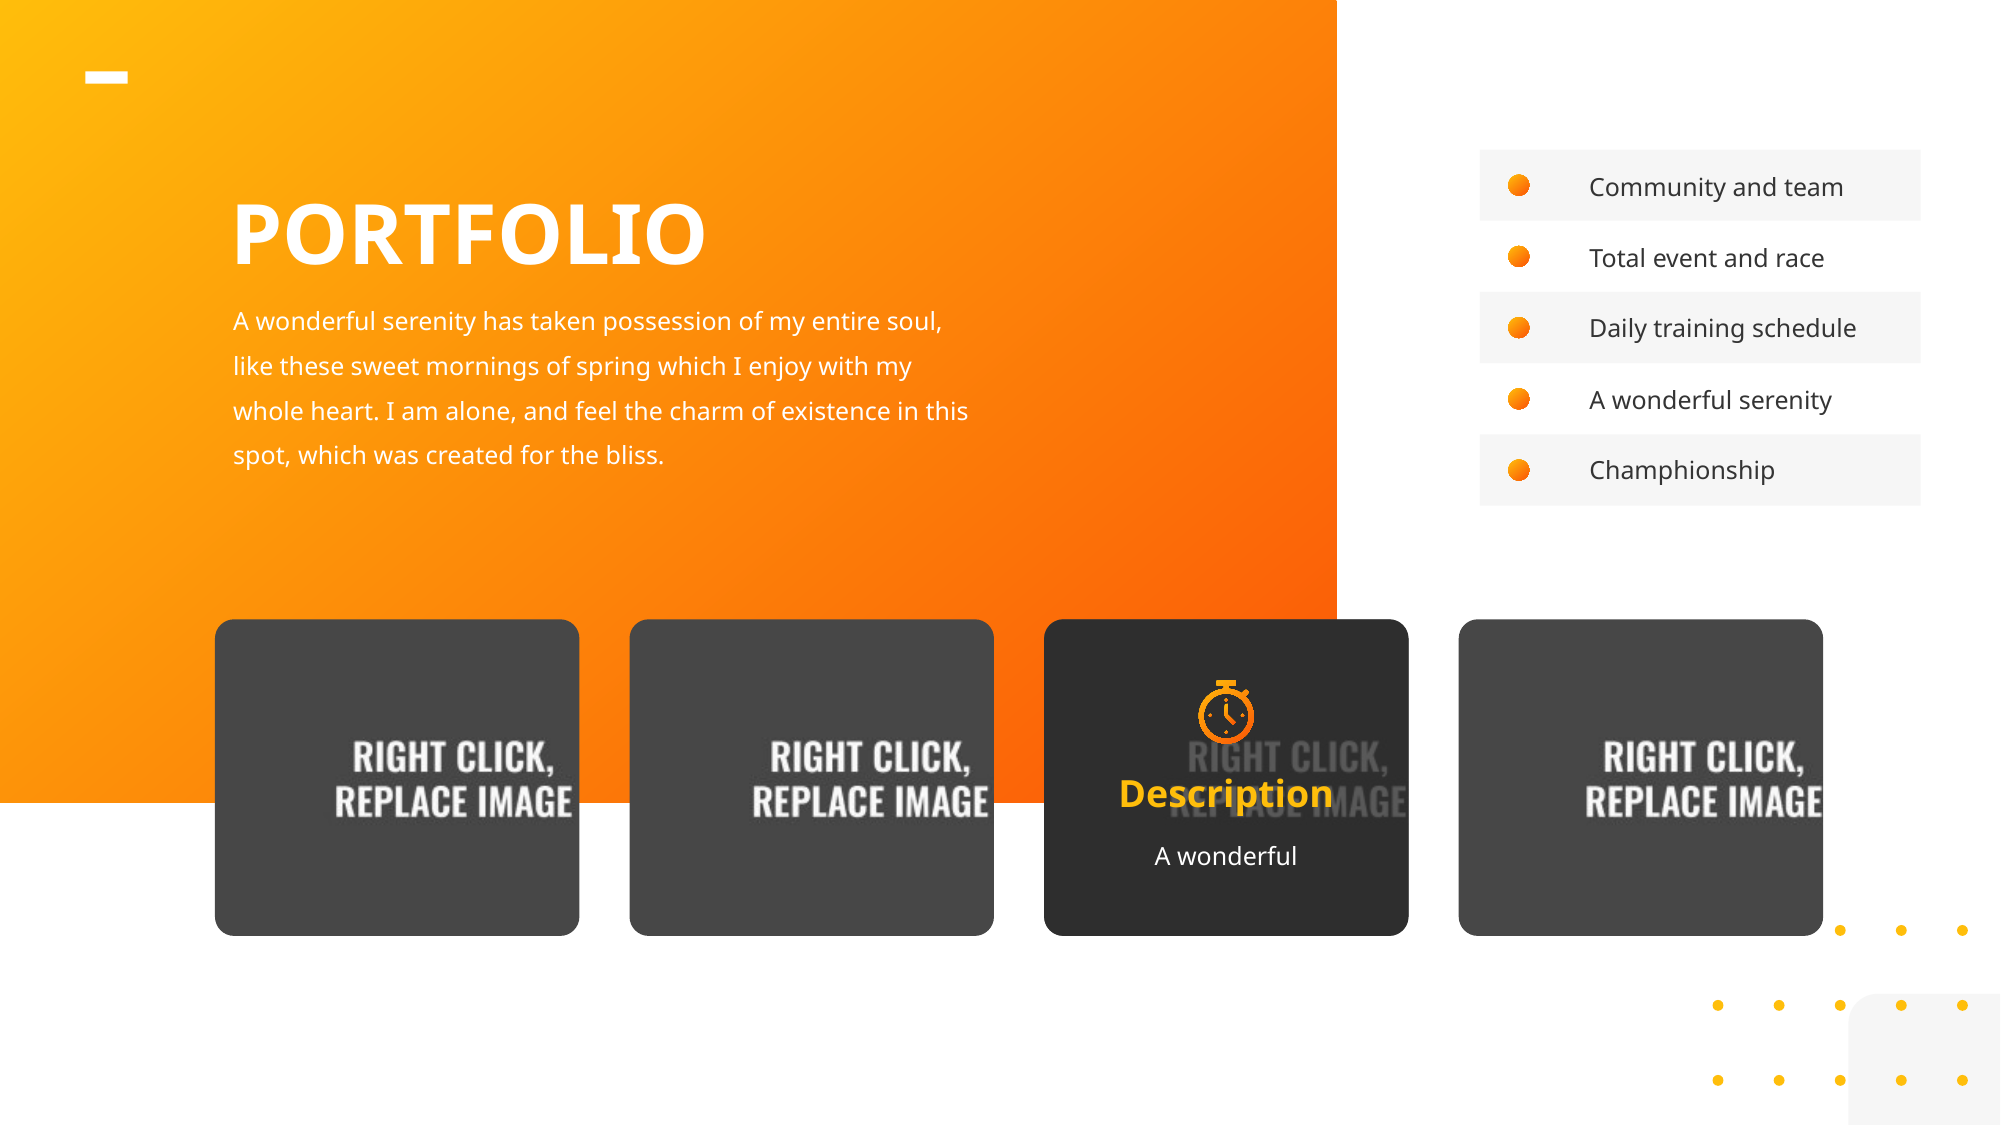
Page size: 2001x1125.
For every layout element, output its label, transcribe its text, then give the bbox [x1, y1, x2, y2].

text_box Total event and race [1574, 234, 1850, 280]
text_box [1507, 244, 1531, 268]
text_box [84, 70, 129, 85]
picture [629, 619, 994, 936]
text_box Community and team [1574, 163, 1921, 209]
text_box [1507, 173, 1531, 197]
picture [1458, 619, 1824, 936]
text_box [0, 0, 1337, 804]
text_box [1507, 387, 1531, 411]
text_box [1507, 316, 1531, 340]
picture [1044, 619, 1409, 936]
text_box A wonderful serenity has taken possession of my entire soul, like these sweet mornings of spring which I enjoy with my whole heart. I am alone, and feel the charm of existence in this spot, which was created for the bliss. [218, 283, 996, 478]
picture [214, 619, 580, 936]
text_box [1479, 291, 1922, 364]
text_box [1507, 458, 1531, 482]
text_box [1479, 148, 1922, 222]
text_box A wonderful serenity [1574, 377, 1850, 422]
text_box [1479, 433, 1922, 507]
text_box Champhionship [1574, 447, 1850, 492]
text_box Daily training schedule [1574, 305, 1957, 351]
list PORTFOLIO [214, 171, 864, 292]
